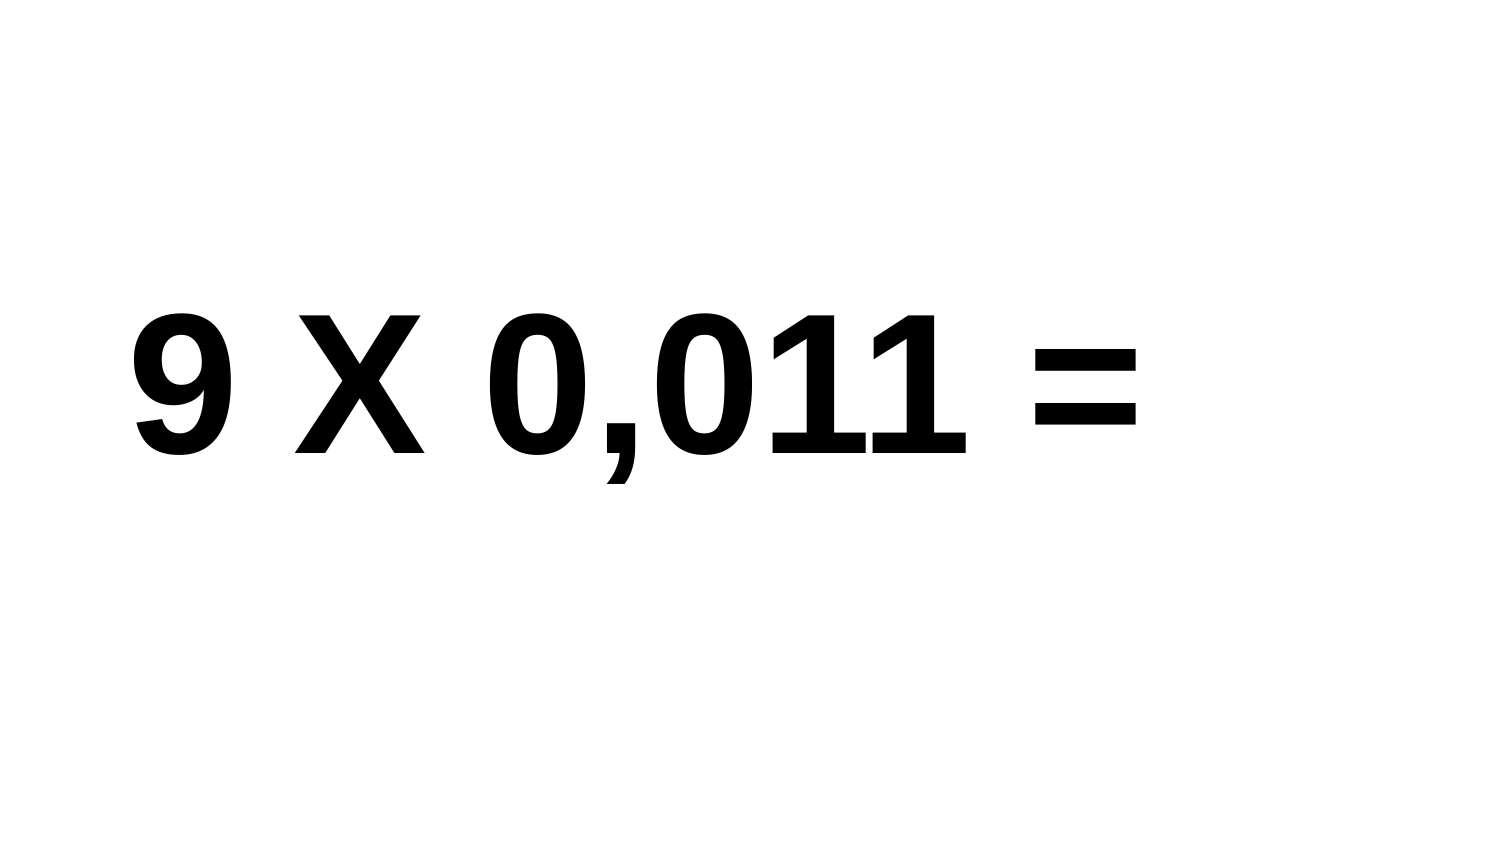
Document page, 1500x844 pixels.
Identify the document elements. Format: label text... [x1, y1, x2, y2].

text_box 9 X 0,011 = [112, 318, 1388, 509]
